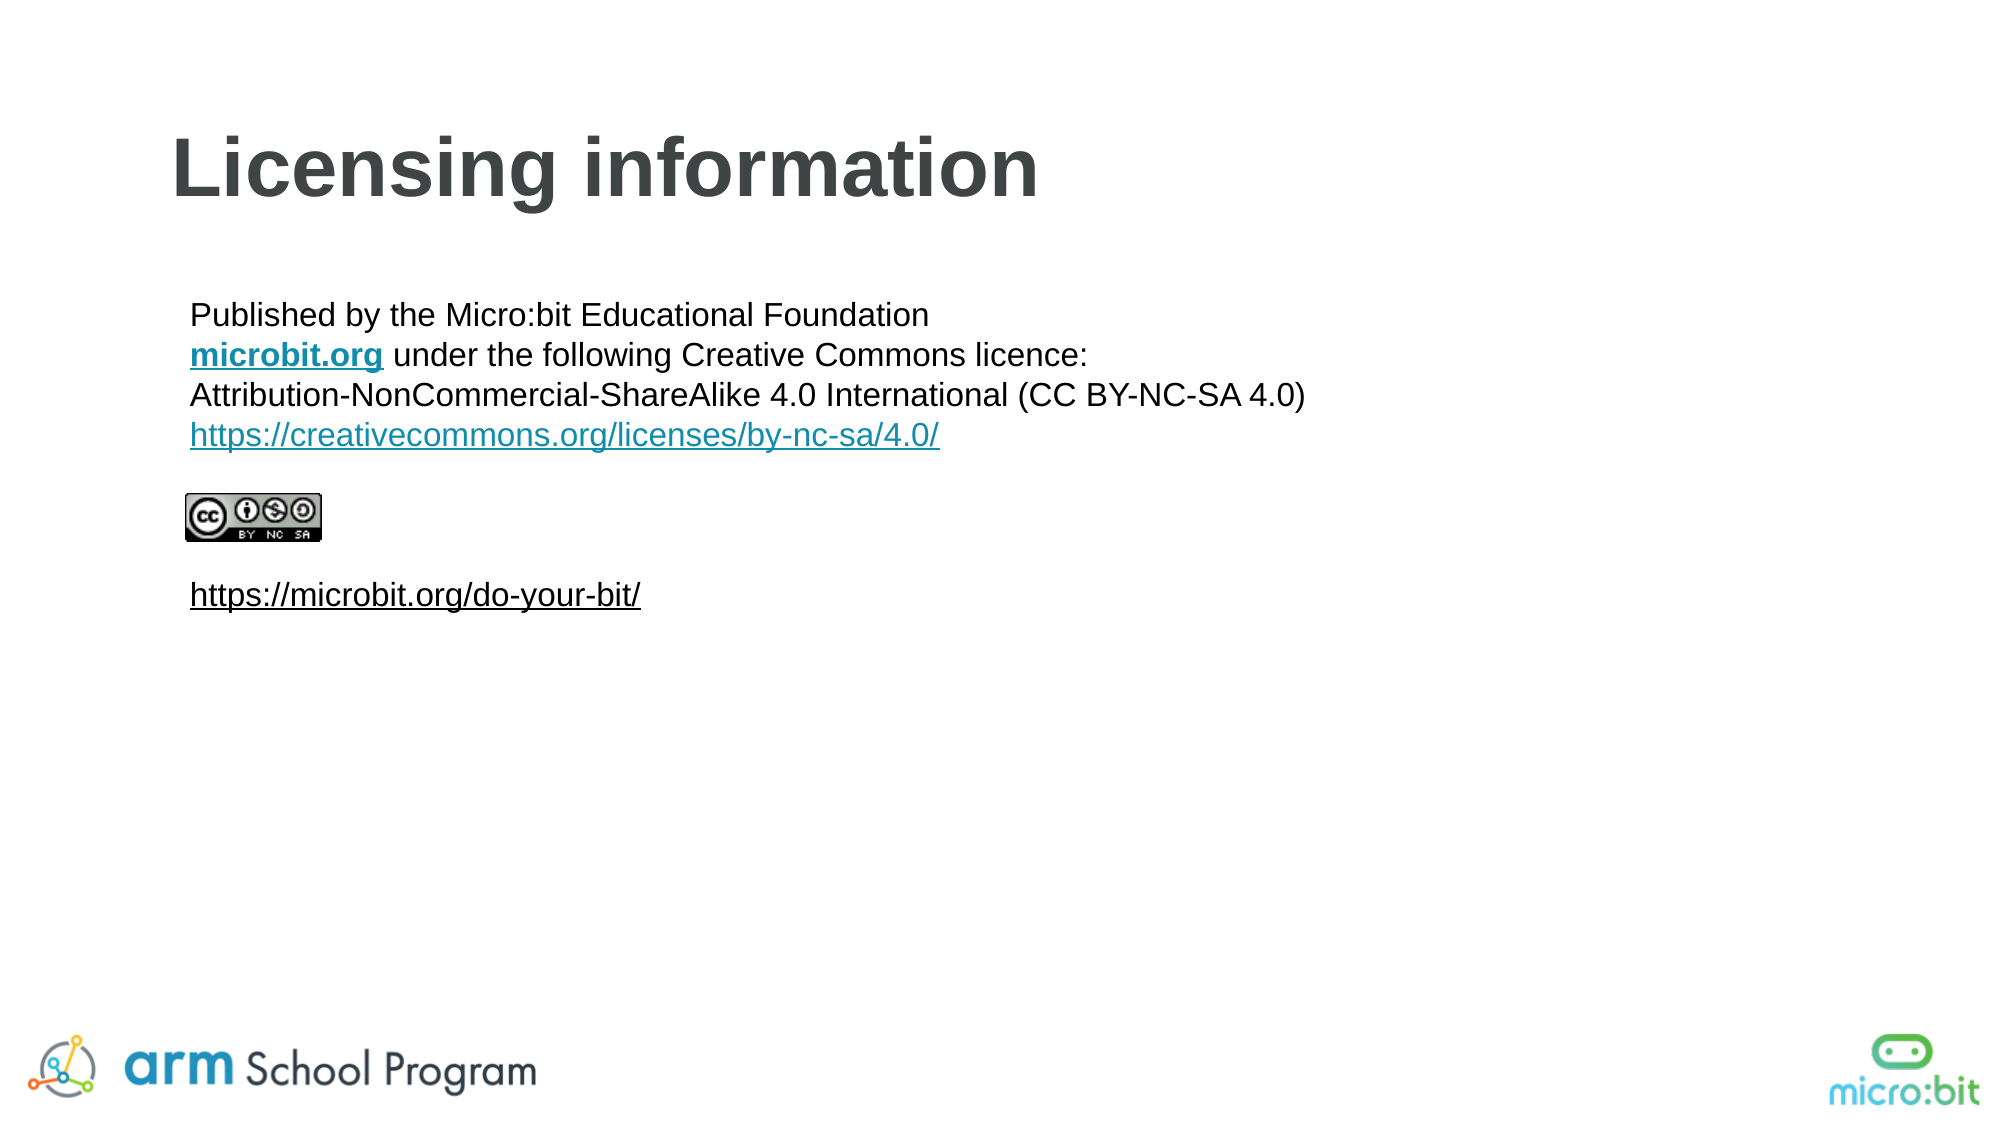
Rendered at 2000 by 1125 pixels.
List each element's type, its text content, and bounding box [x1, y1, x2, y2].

picture [20, 1029, 545, 1107]
picture [185, 493, 323, 542]
text_box Licensing information Published by the Micro:bit Educational Foundation microbit.org under the following Creative Commons licence: Attribution-NonCommercial-ShareAlike 4.0 International (CC BY-NC-SA 4.0) https://creativecommons.org/licenses/by-nc-sa/4.0/ https://microbit.org/do-your-bit/ [156, 105, 1908, 929]
picture [1829, 1029, 1980, 1106]
